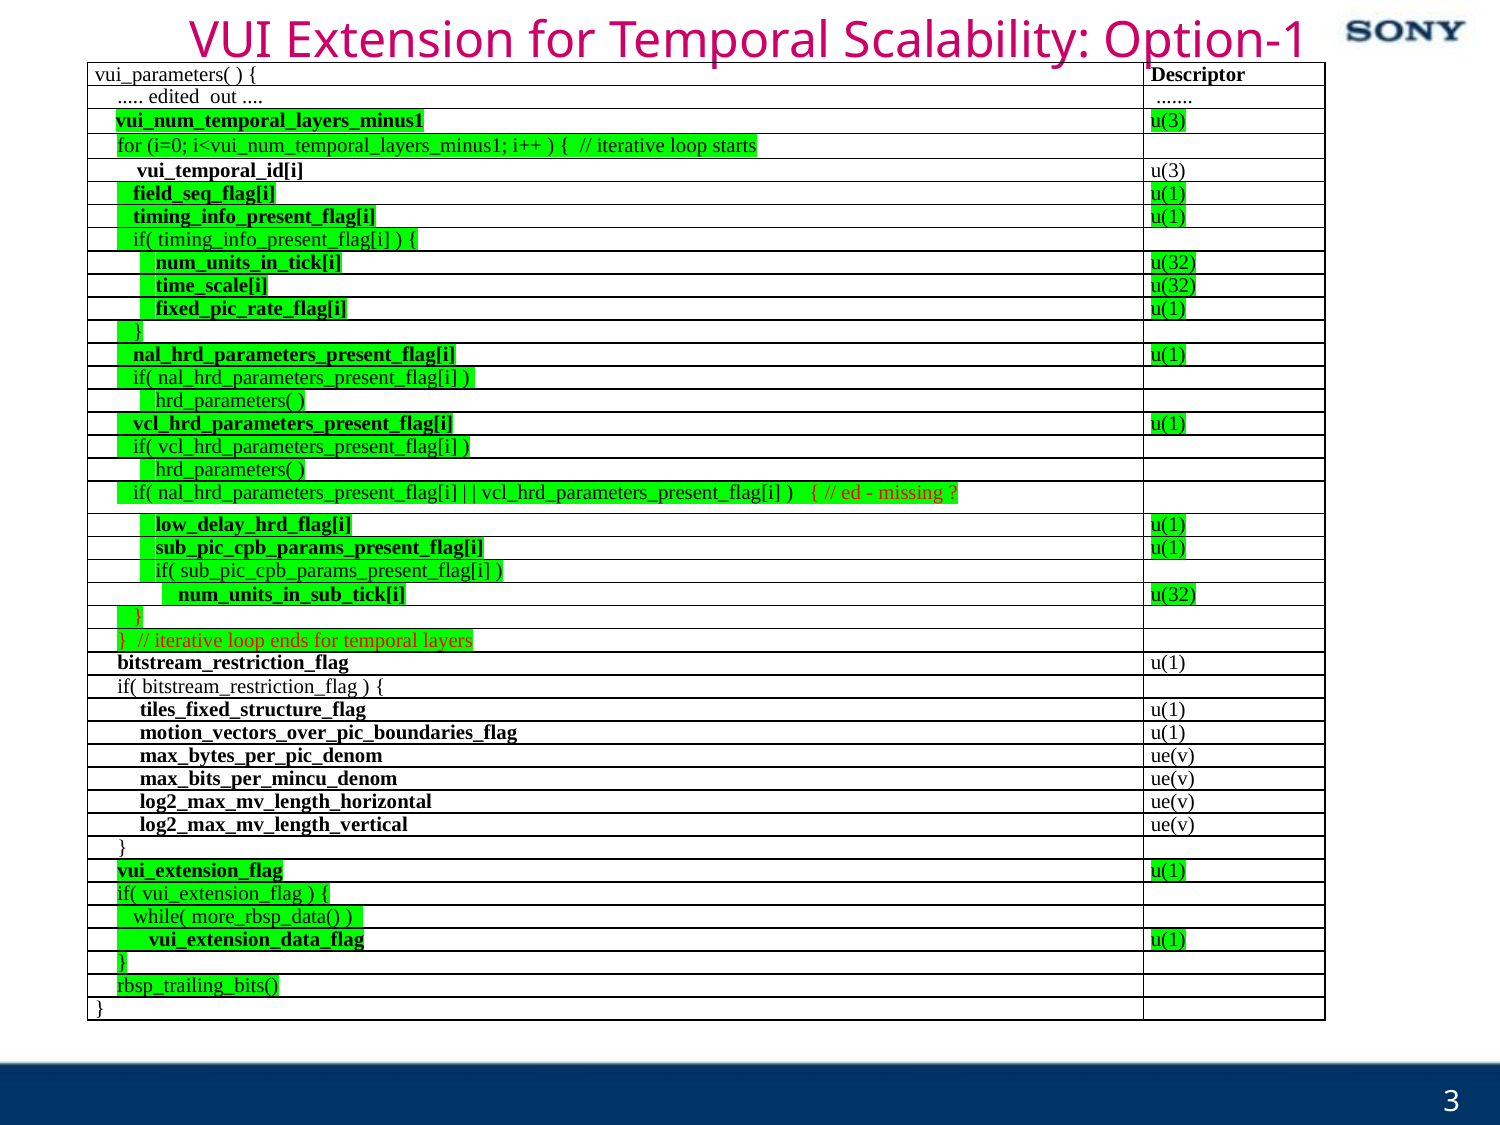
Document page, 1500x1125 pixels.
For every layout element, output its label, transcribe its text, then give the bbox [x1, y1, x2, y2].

table_cell u(32) [1144, 275, 1324, 296]
table_cell } [88, 606, 1143, 628]
table_cell [1144, 321, 1324, 342]
table_cell tiles_fixed_structure_flag [88, 699, 1143, 720]
table_cell if( sub_pic_cpb_params_present_flag[i] ) [88, 560, 1143, 582]
table_cell [1144, 367, 1324, 388]
table_cell [1144, 883, 1324, 904]
table_cell u(1) [1144, 537, 1324, 559]
table_cell for (i=0; i<vui_num_temporal_layers_minus1; i++ ) { // iterative loop starts [88, 134, 1143, 158]
table_cell if( vui_extension_flag ) { [88, 883, 1143, 904]
table_cell fixed_pic_rate_flag[i] [88, 298, 1143, 319]
table_cell vui_extension_flag [88, 860, 1143, 881]
table_cell max_bytes_per_pic_denom [88, 745, 1143, 766]
table_cell u(1) [1144, 653, 1324, 674]
table_cell [1144, 560, 1324, 582]
table_cell u(1) [1144, 699, 1324, 720]
table_cell rbsp_trailing_bits() [88, 975, 1143, 996]
table_cell [1144, 436, 1324, 457]
table_cell [1144, 676, 1324, 697]
table_cell u(32) [1144, 583, 1324, 605]
table_cell hrd_parameters( ) [88, 459, 1143, 480]
table_cell [1144, 998, 1324, 1019]
table_cell u(1) [1144, 205, 1324, 227]
table_cell [1144, 482, 1324, 513]
table_cell ..... edited out .... [88, 86, 1143, 108]
table_cell [1144, 837, 1324, 858]
table_cell [1144, 390, 1324, 411]
table_cell u(1) [1144, 514, 1324, 536]
table_cell low_delay_hrd_flag[i] [88, 514, 1143, 536]
table_cell [1144, 975, 1324, 996]
table_cell max_bits_per_mincu_denom [88, 768, 1143, 789]
table_cell u(3) [1144, 159, 1324, 181]
table_cell if( vcl_hrd_parameters_present_flag[i] ) [88, 436, 1143, 457]
table_cell u(1) [1144, 182, 1324, 204]
table_cell u(1) [1144, 722, 1324, 743]
picture [0, 0, 1500, 1125]
table_header Descriptor [1144, 63, 1324, 85]
table_cell num_units_in_tick[i] [88, 252, 1143, 273]
table_cell [1144, 906, 1324, 927]
table_cell [1144, 629, 1324, 651]
table_cell if( bitstream_restriction_flag ) { [88, 676, 1143, 697]
table_cell if( nal_hrd_parameters_present_flag[i] | | vcl_hrd_parameters_present_flag[i] ) { // ed - missing ? [88, 482, 1143, 513]
table_cell u(32) [1144, 252, 1324, 273]
table_cell vui_extension_data_flag [88, 929, 1143, 950]
table_cell ....... [1144, 86, 1324, 108]
table_cell ue(v) [1144, 745, 1324, 766]
table_cell ue(v) [1144, 814, 1324, 835]
table_cell motion_vectors_over_pic_boundaries_flag [88, 722, 1143, 743]
title VUI Extension for Temporal Scalability: Option-1 [49, 0, 1451, 76]
table_cell while( more_rbsp_data() ) [88, 906, 1143, 927]
table_cell [1144, 459, 1324, 480]
table_cell u(1) [1144, 929, 1324, 950]
table_cell num_units_in_sub_tick[i] [88, 583, 1143, 605]
table_cell field_seq_flag[i] [88, 182, 1143, 204]
table_cell bitstream_restriction_flag [88, 653, 1143, 674]
table_cell vcl_hrd_parameters_present_flag[i] [88, 413, 1143, 434]
table_cell [1144, 134, 1324, 158]
table_cell vui_num_temporal_layers_minus1 [88, 109, 1143, 133]
table_cell u(1) [1144, 860, 1324, 881]
table_cell if( timing_info_present_flag[i] ) { [88, 228, 1143, 250]
table_cell time_scale[i] [88, 275, 1143, 296]
table_cell vui_temporal_id[i] [88, 159, 1143, 181]
table_header vui_parameters( ) { [88, 63, 1143, 85]
table_cell timing_info_present_flag[i] [88, 205, 1143, 227]
table_cell } [88, 952, 1143, 973]
table_cell u(1) [1144, 344, 1324, 365]
table_cell [1144, 606, 1324, 628]
table_cell u(1) [1144, 298, 1324, 319]
table_cell nal_hrd_parameters_present_flag[i] [88, 344, 1143, 365]
table_cell if( nal_hrd_parameters_present_flag[i] ) [88, 367, 1143, 388]
table_cell sub_pic_cpb_params_present_flag[i] [88, 537, 1143, 559]
table_cell } [88, 837, 1143, 858]
table_cell u(3) [1144, 109, 1324, 133]
table_cell ue(v) [1144, 768, 1324, 789]
table_cell } [88, 321, 1143, 342]
table_cell log2_max_mv_length_horizontal [88, 791, 1143, 812]
table_cell ue(v) [1144, 791, 1324, 812]
slide_number 3 [1199, 1074, 1476, 1125]
table_cell log2_max_mv_length_vertical [88, 814, 1143, 835]
table_cell } [88, 998, 1143, 1019]
table_cell [1144, 228, 1324, 250]
table_cell u(1) [1144, 413, 1324, 434]
table_cell hrd_parameters( ) [88, 390, 1143, 411]
table_cell [1144, 952, 1324, 973]
table_cell } // iterative loop ends for temporal layers [88, 629, 1143, 651]
